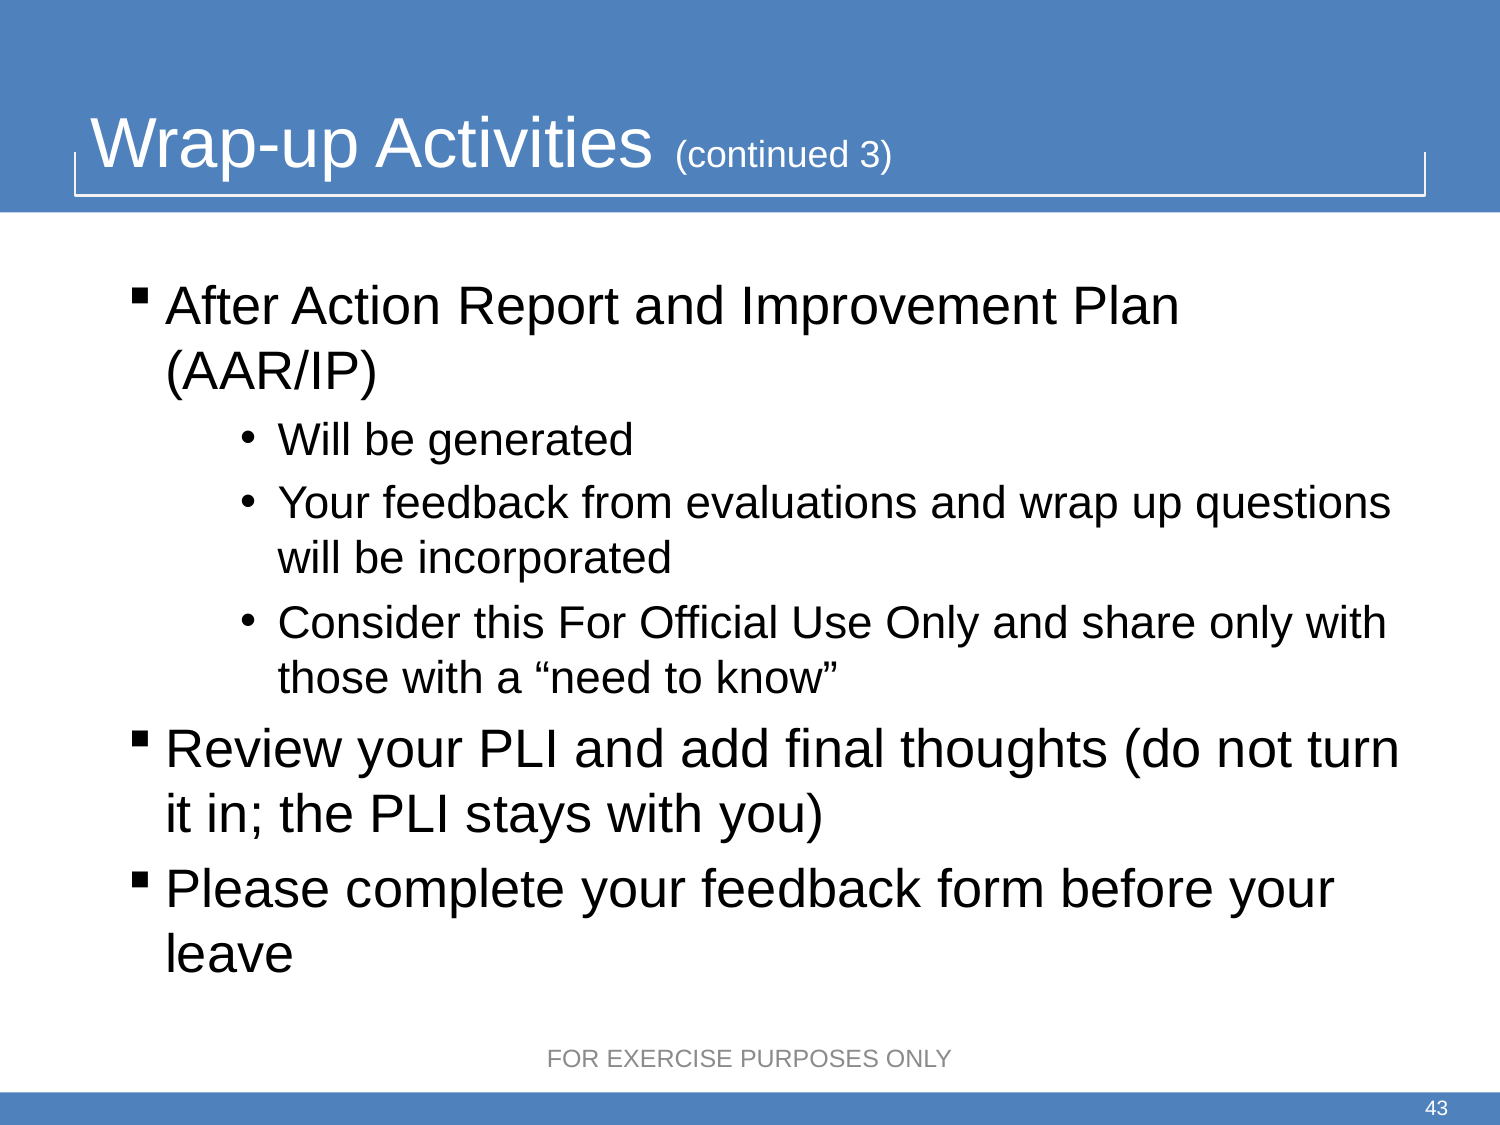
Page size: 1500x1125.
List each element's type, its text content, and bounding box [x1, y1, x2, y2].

list After Action Report and Improvement Plan (AAR/IP) Will be generated Your feedback from evaluations and wrap up questions will be incorporated Consider this For Official Use Only and share only with those with a “need to know” Review your PLI and add final thoughts (do not turn it in; the PLI stays with you) Please complete your feedback form before your leave [74, 262, 1426, 1006]
footer FOR EXERCISE PURPOSES ONLY [512, 1042, 988, 1103]
title Wrap-up Activities (continued 3) [74, 44, 1426, 233]
